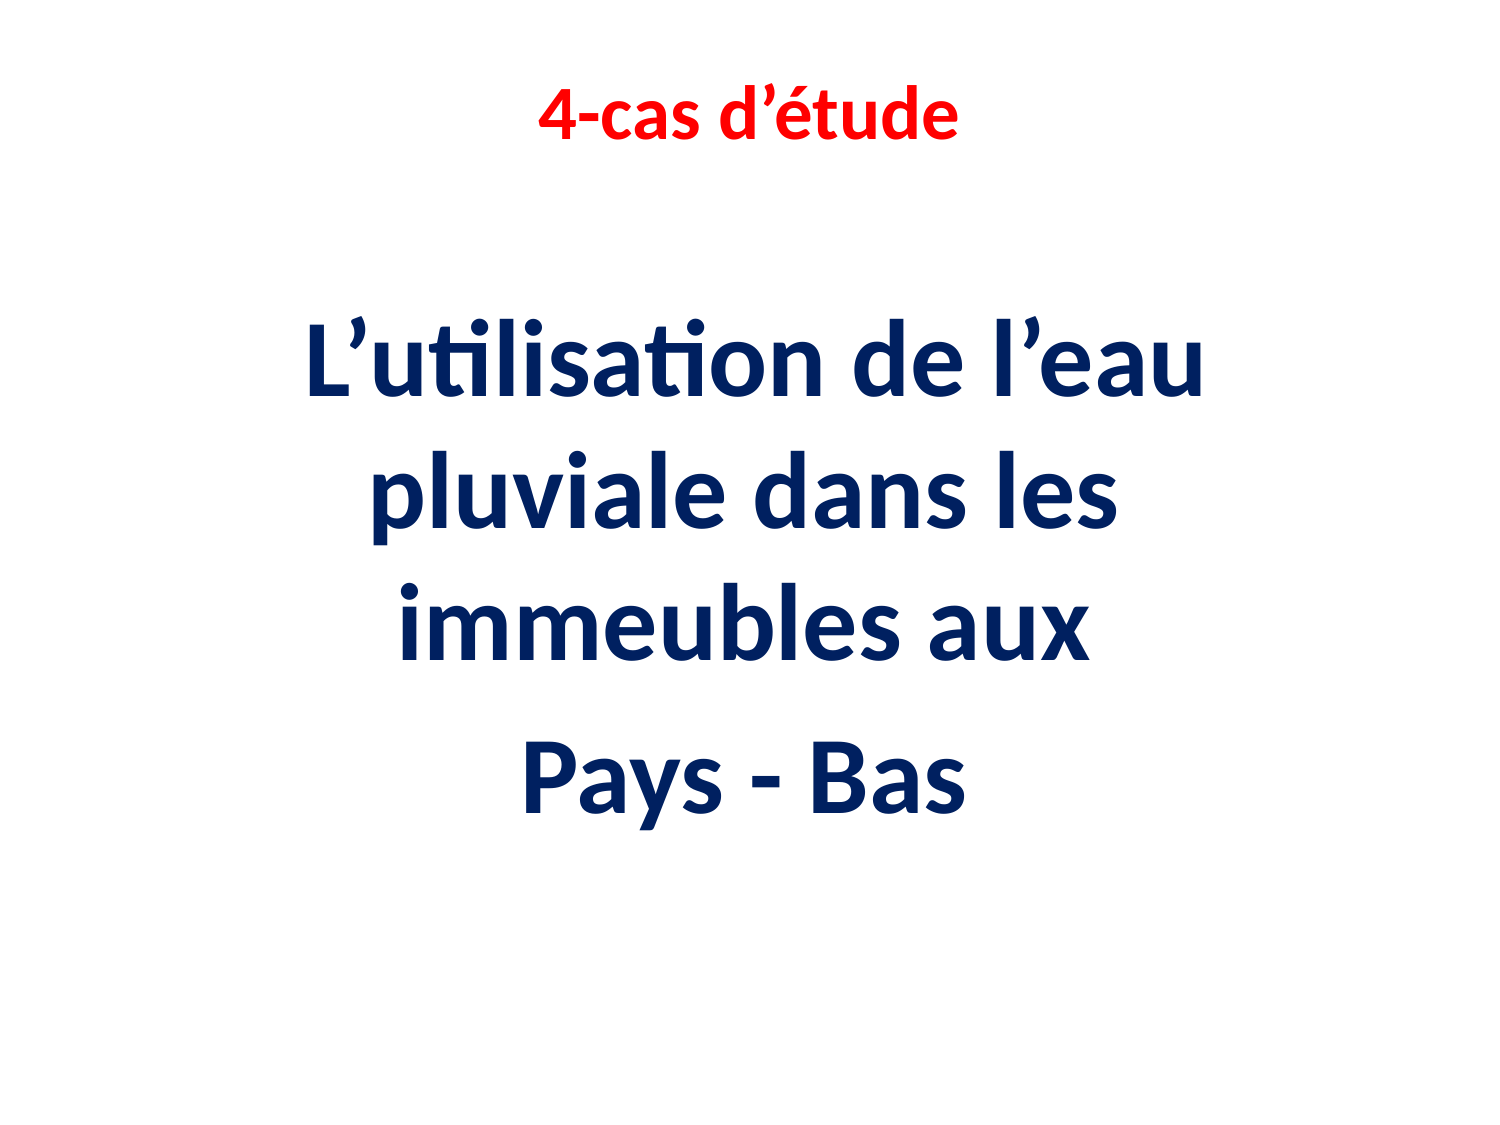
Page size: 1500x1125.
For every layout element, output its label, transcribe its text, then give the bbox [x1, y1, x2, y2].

title 4-cas d’étude [112, 54, 1388, 256]
subtitle L’utilisation de l’eau pluviale dans les immeubles aux Pays - Bas [147, 278, 1341, 846]
